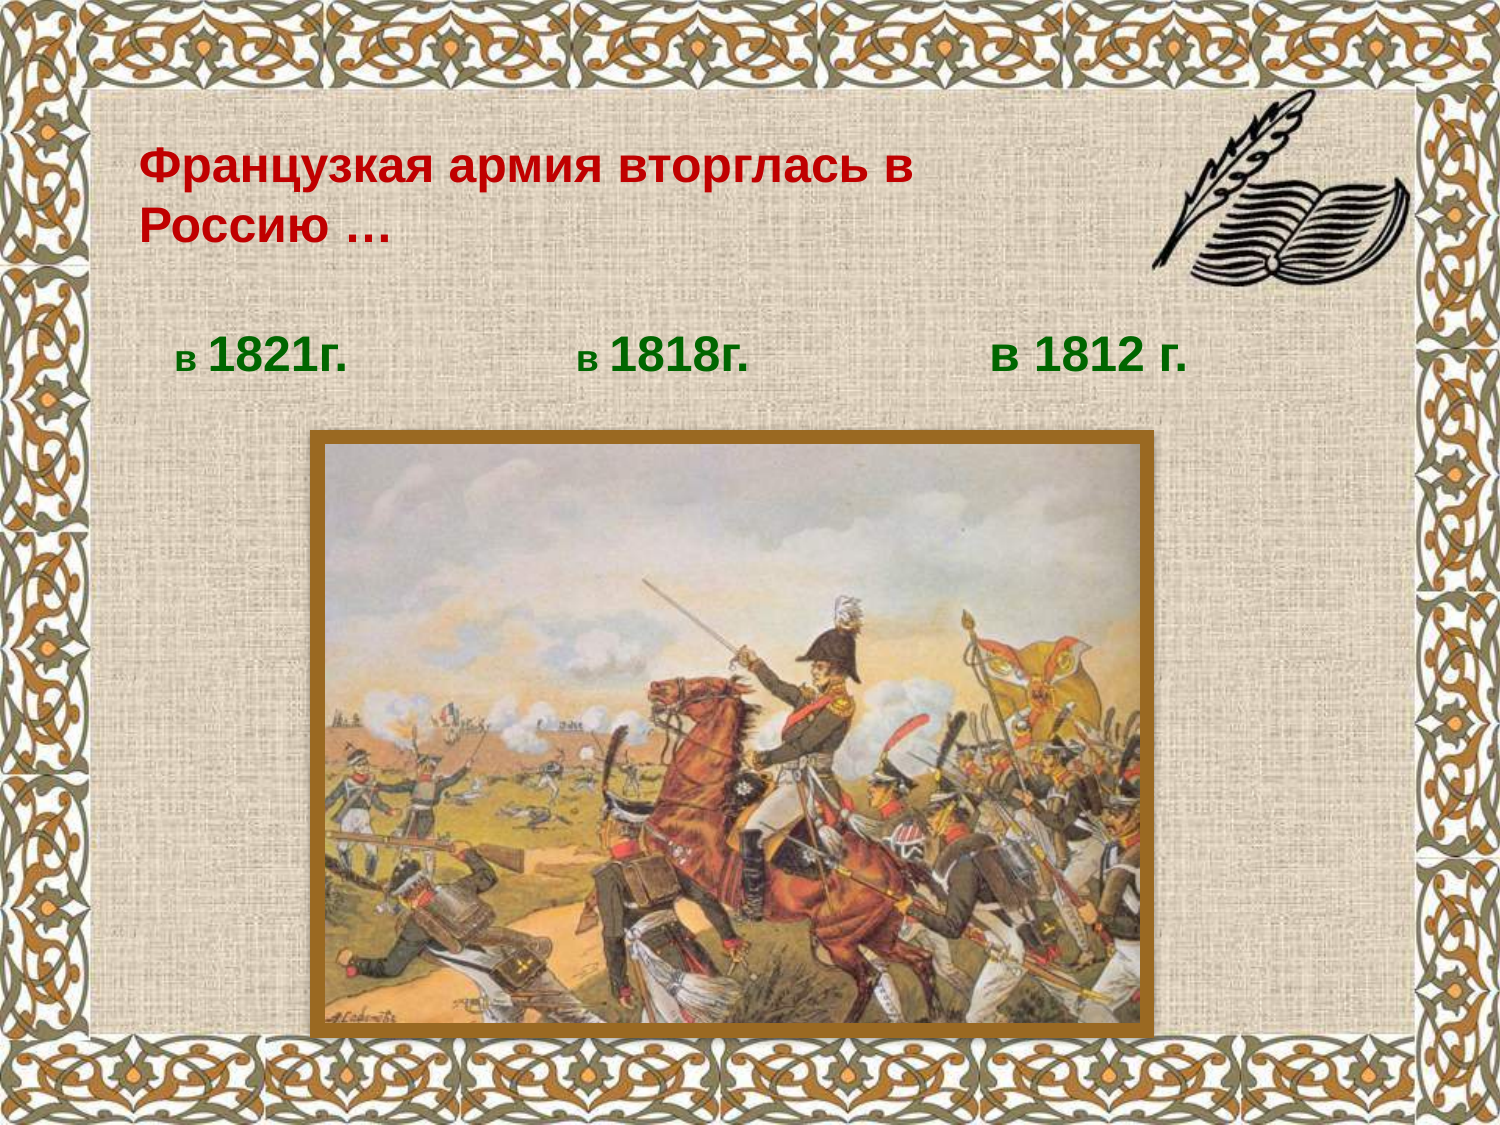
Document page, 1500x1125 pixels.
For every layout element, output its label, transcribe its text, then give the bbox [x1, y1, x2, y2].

picture [0, 0, 1500, 1125]
text_box в 1821г. [159, 314, 479, 390]
text_box в 1812 г. [974, 314, 1388, 390]
text_box в 1818г. [561, 314, 963, 390]
text_box Французкая армия вторглась в Россию … [123, 125, 1105, 261]
